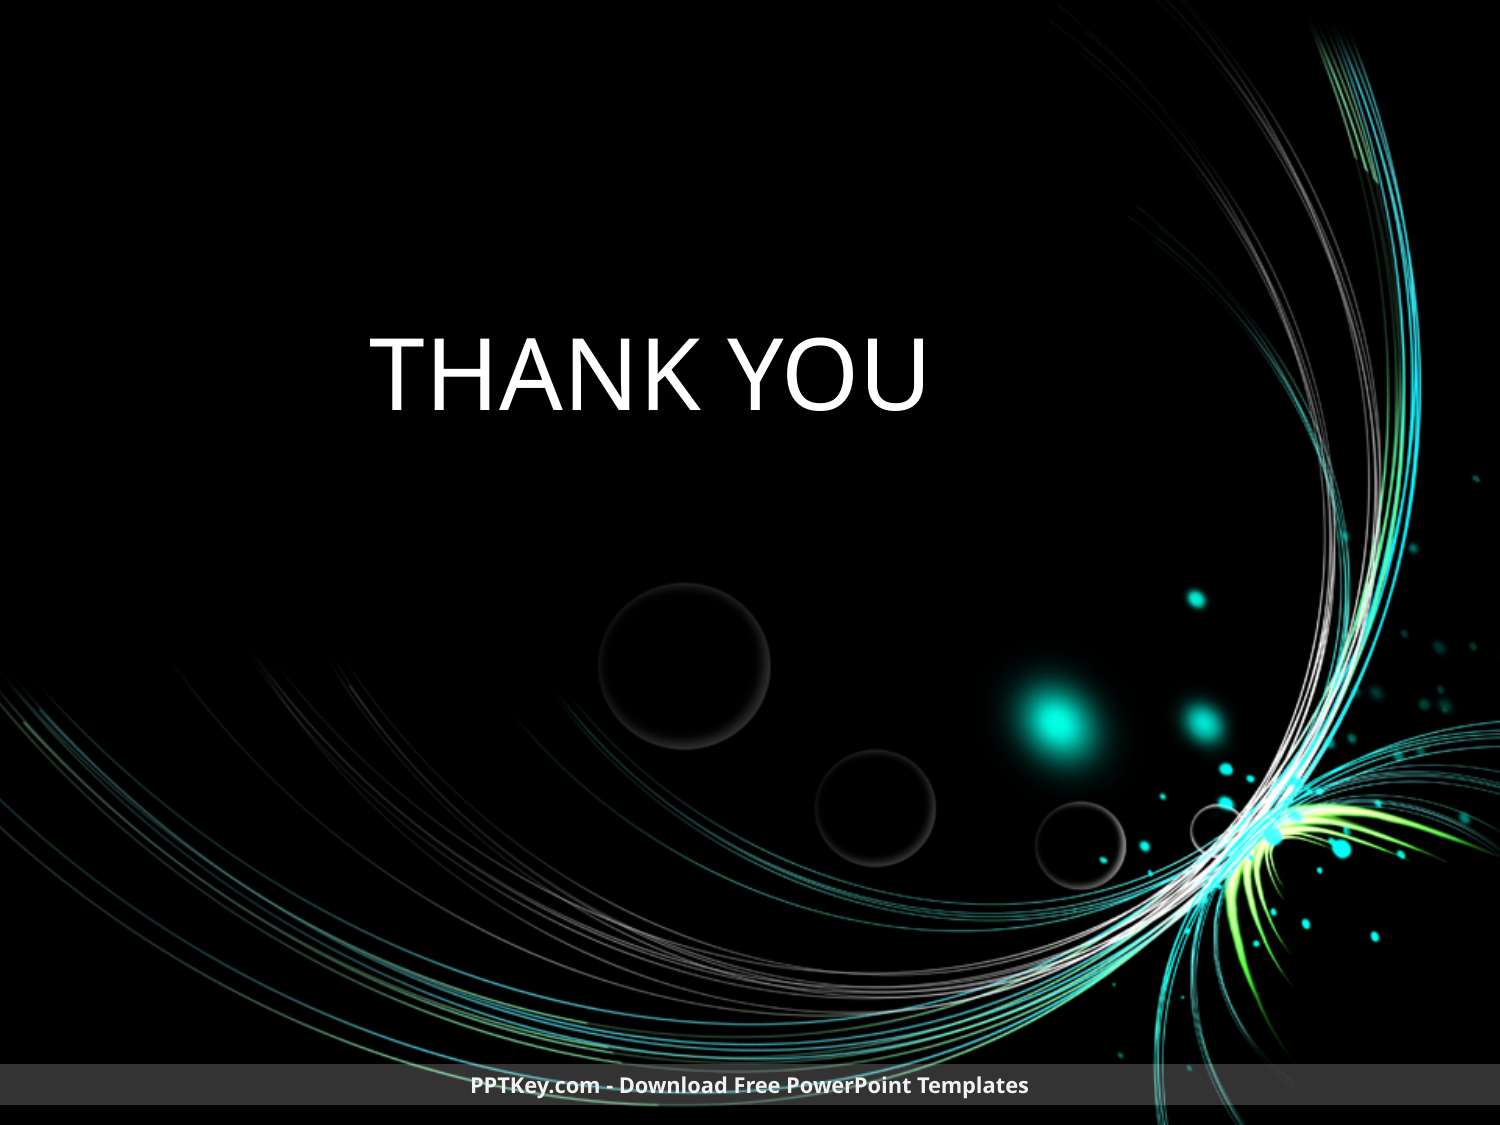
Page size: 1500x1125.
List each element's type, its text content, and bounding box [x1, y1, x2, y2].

picture [0, 0, 1500, 1064]
text_box THANK YOU [135, 302, 1167, 438]
picture [0, 1106, 1500, 1125]
text_box PPTKey.com - Download Free PowerPoint Templates [0, 1064, 1500, 1106]
